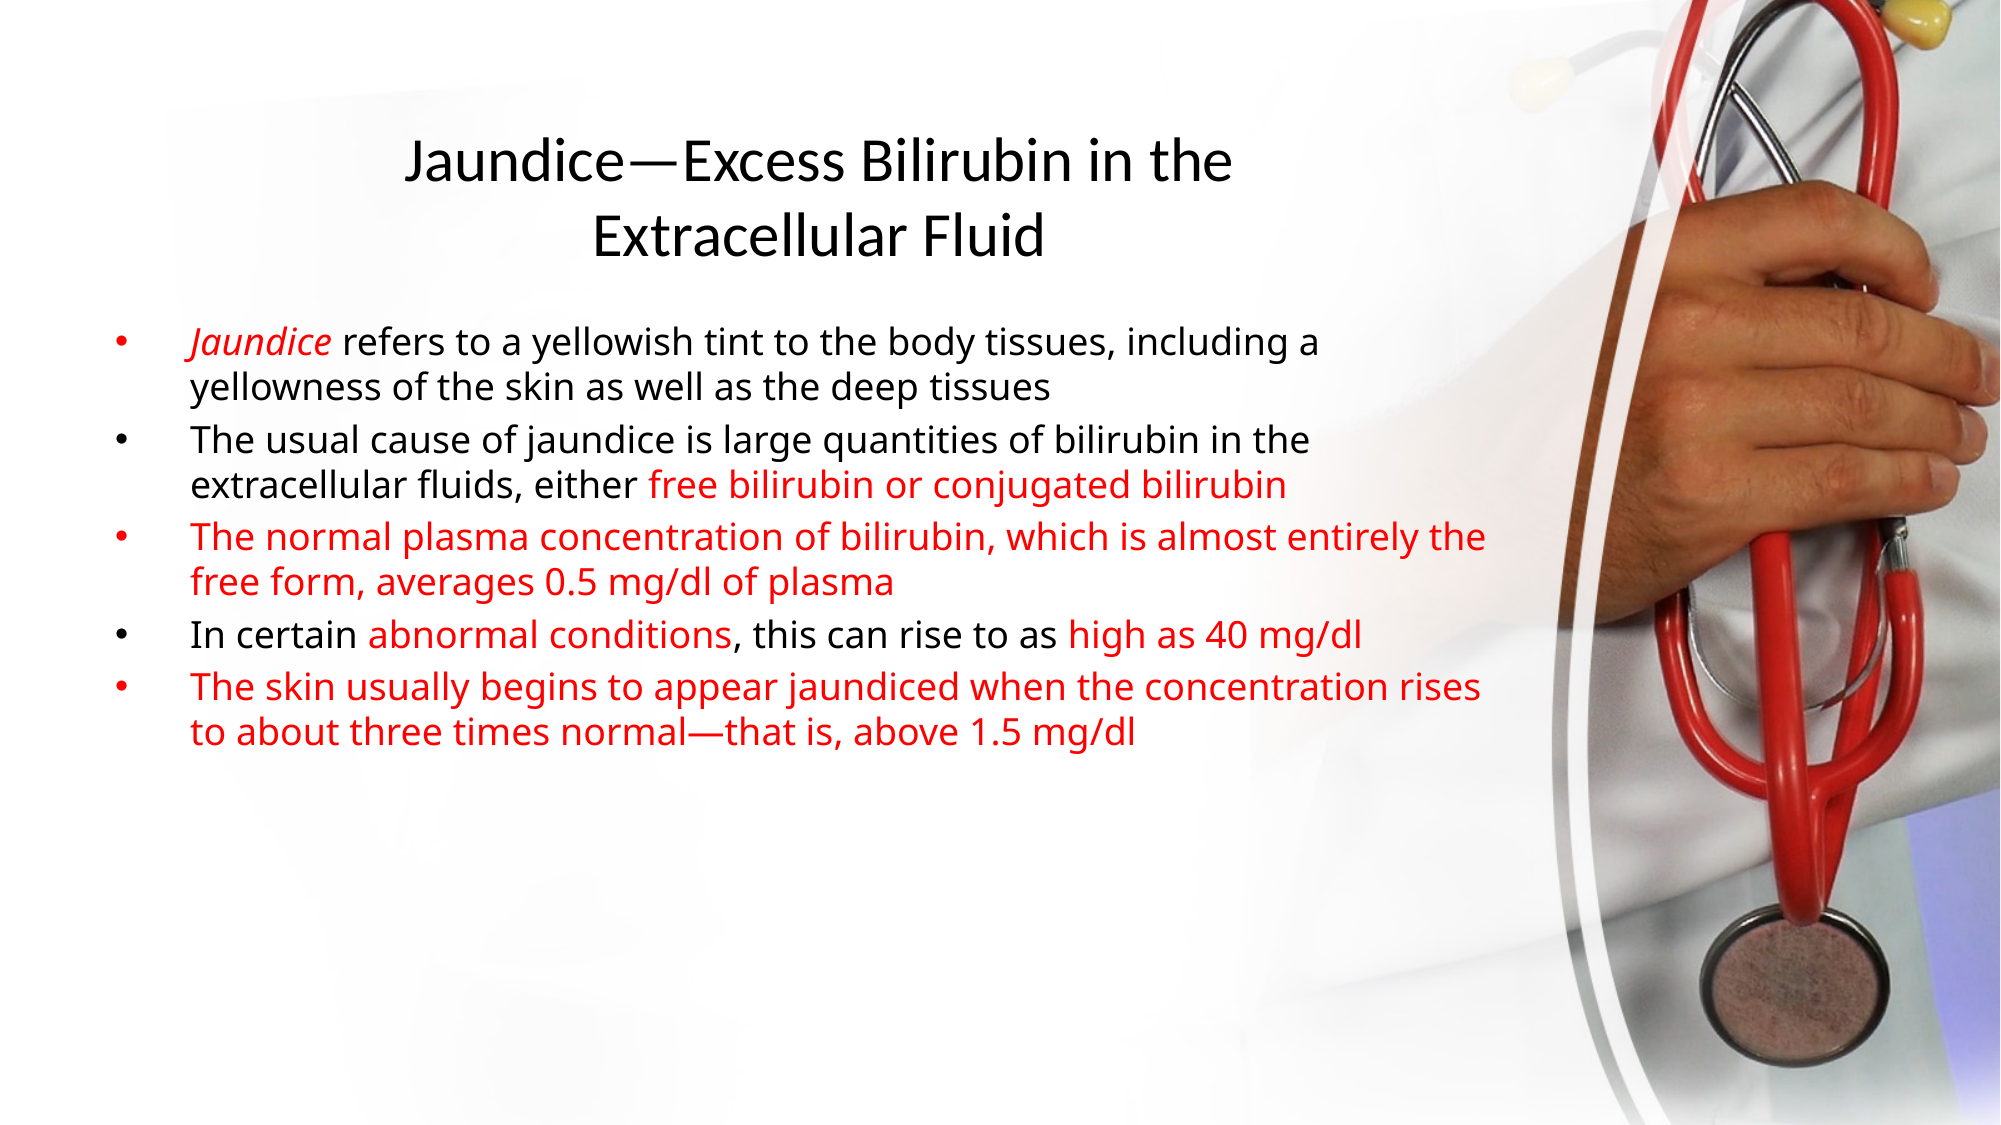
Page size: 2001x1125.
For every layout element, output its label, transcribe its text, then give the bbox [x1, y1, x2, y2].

title Jaundice—Excess Bilirubin in the Extracellular Fluid [99, 110, 1540, 278]
list Jaundice refers to a yellowish tint to the body tissues, including a yellowness of the skin as well as the deep tissues The usual cause of jaundice is large quantities of bilirubin in the extracellular fluids, either free bilirubin or conjugated bilirubin The normal plasma concentration of bilirubin, which is almost entirely the free form, averages 0.5 mg/dl of plasma In certain abnormal conditions, this can rise to as high as 40 mg/dl The skin usually begins to appear jaundiced when the concentration rises to about three times normal—that is, above 1.5 mg/dl [100, 310, 1537, 1043]
picture [0, 0, 2001, 1125]
